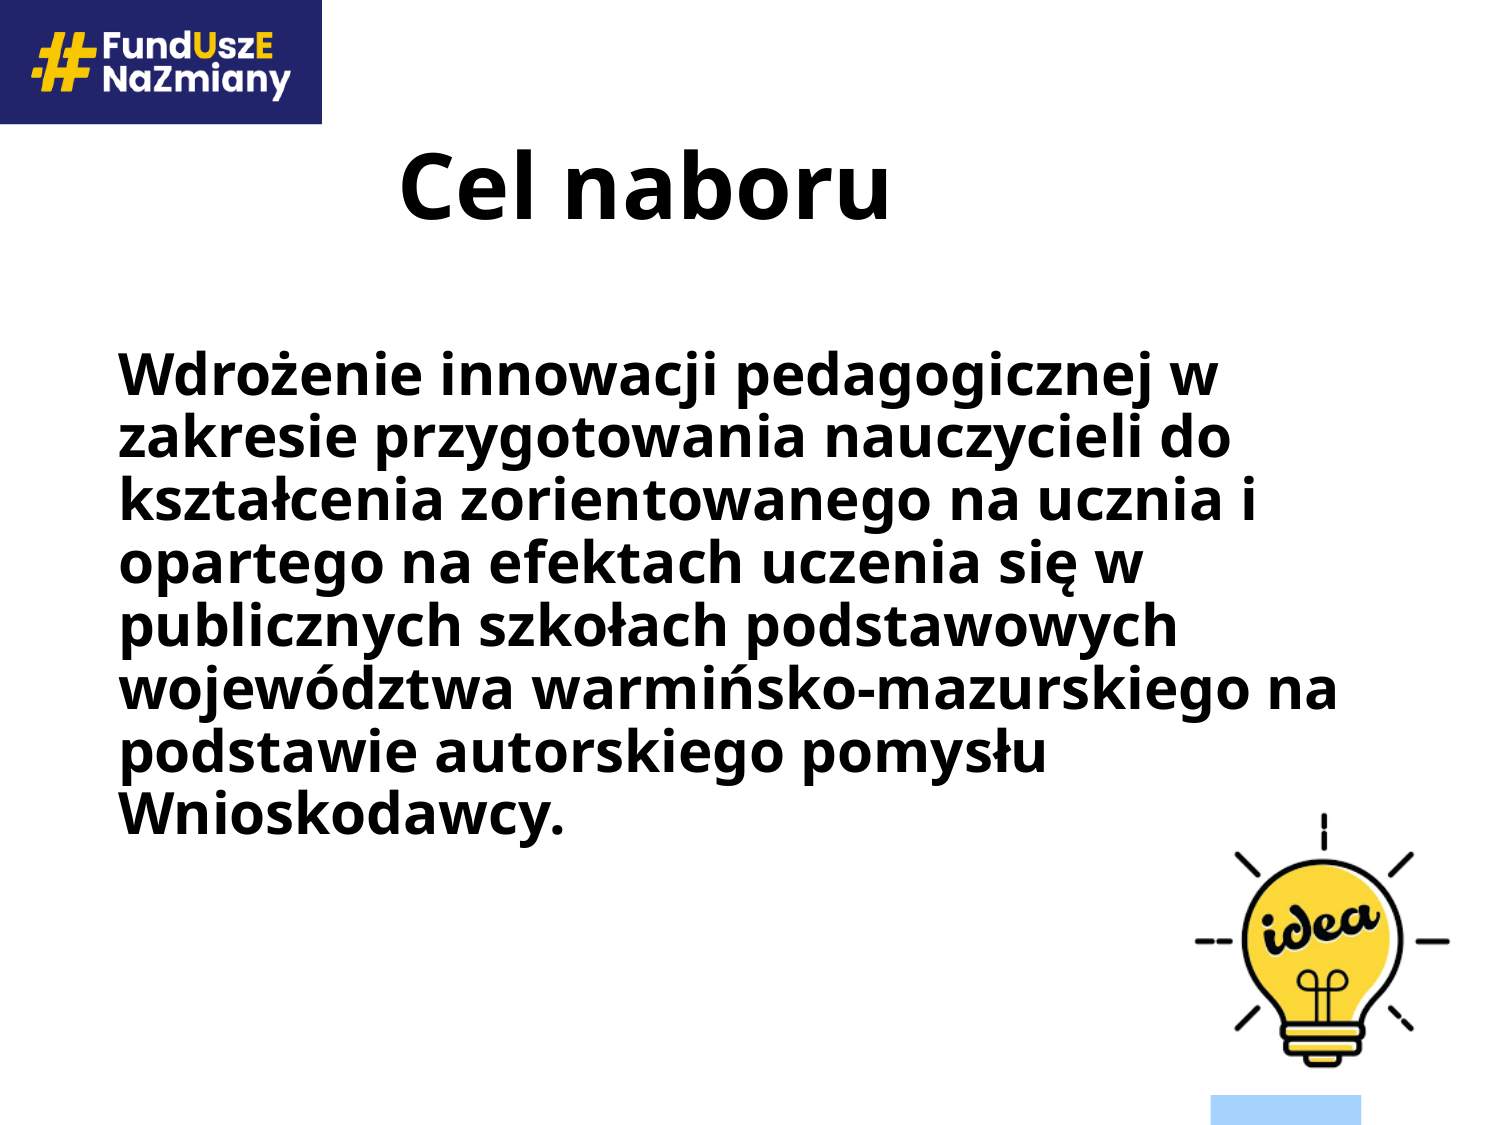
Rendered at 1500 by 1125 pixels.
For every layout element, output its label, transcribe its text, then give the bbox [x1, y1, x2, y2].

title Cel naboru [382, 42, 1500, 338]
picture [0, 0, 1500, 1125]
list Wdrożenie innowacji pedagogicznej w zakresie przygotowania nauczycieli do kształcenia zorientowanego na ucznia i opartego na efektach uczenia się w publicznych szkołach podstawowych województwa warmińsko-mazurskiego na podstawie autorskiego pomysłu Wnioskodawcy. [103, 337, 1397, 1048]
